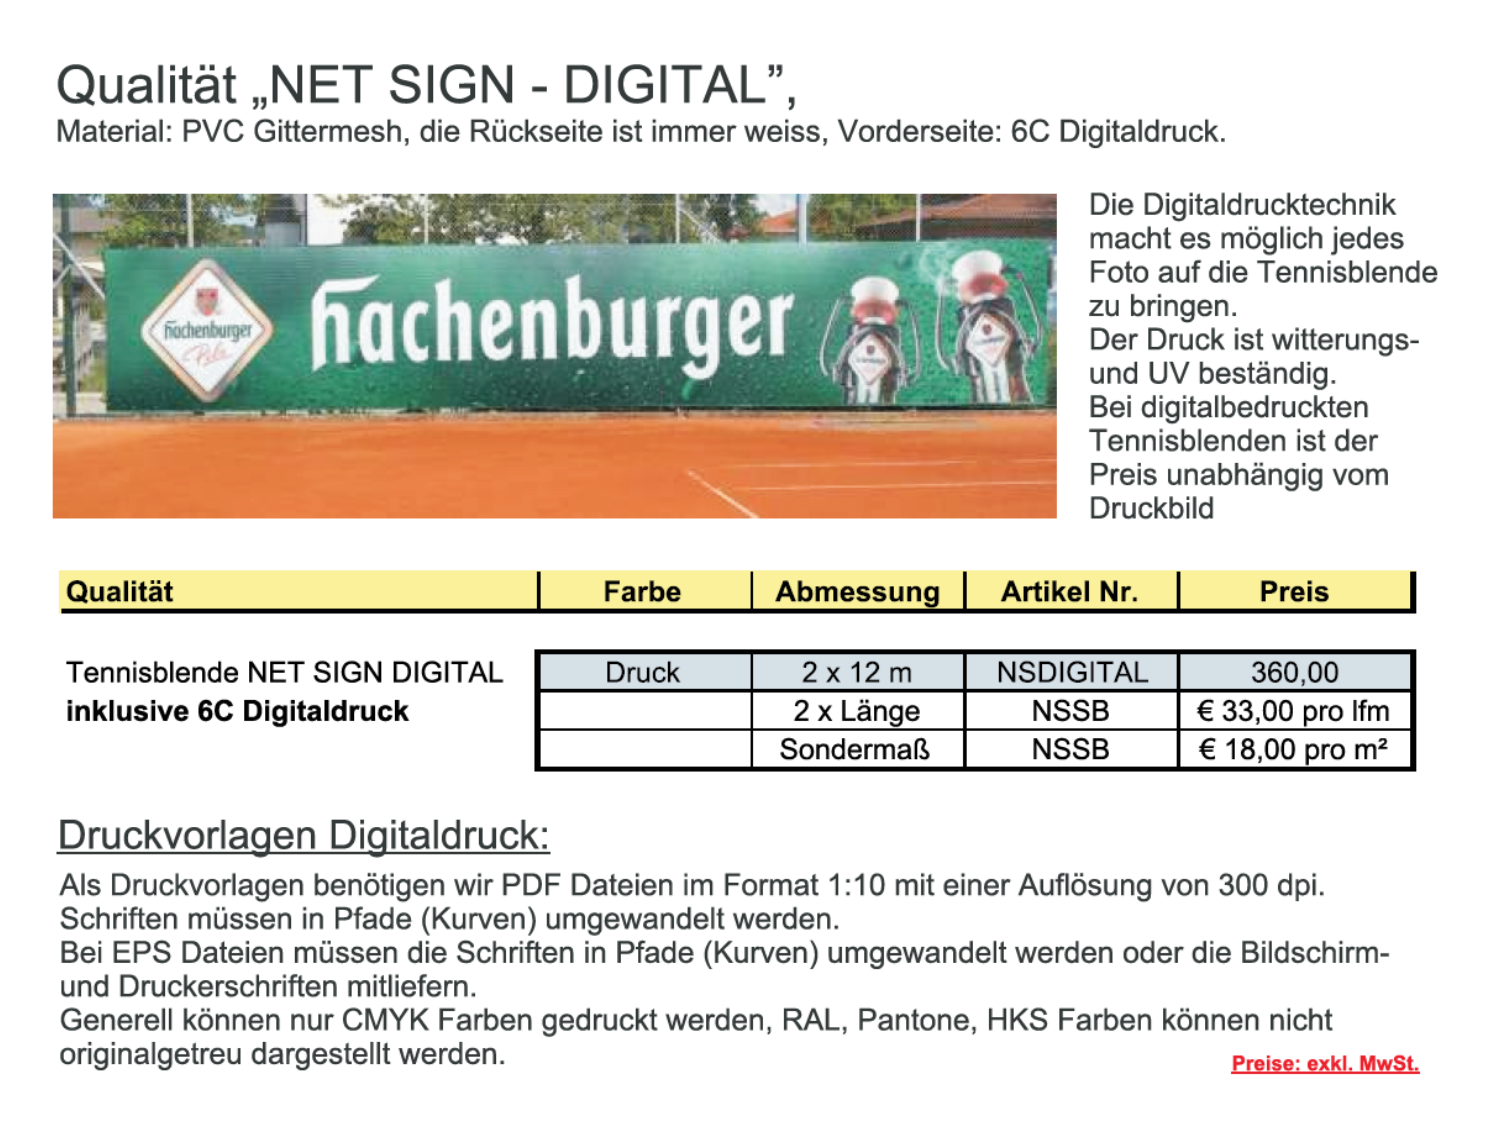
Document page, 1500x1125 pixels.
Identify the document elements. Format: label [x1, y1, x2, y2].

picture [21, 46, 1471, 1083]
